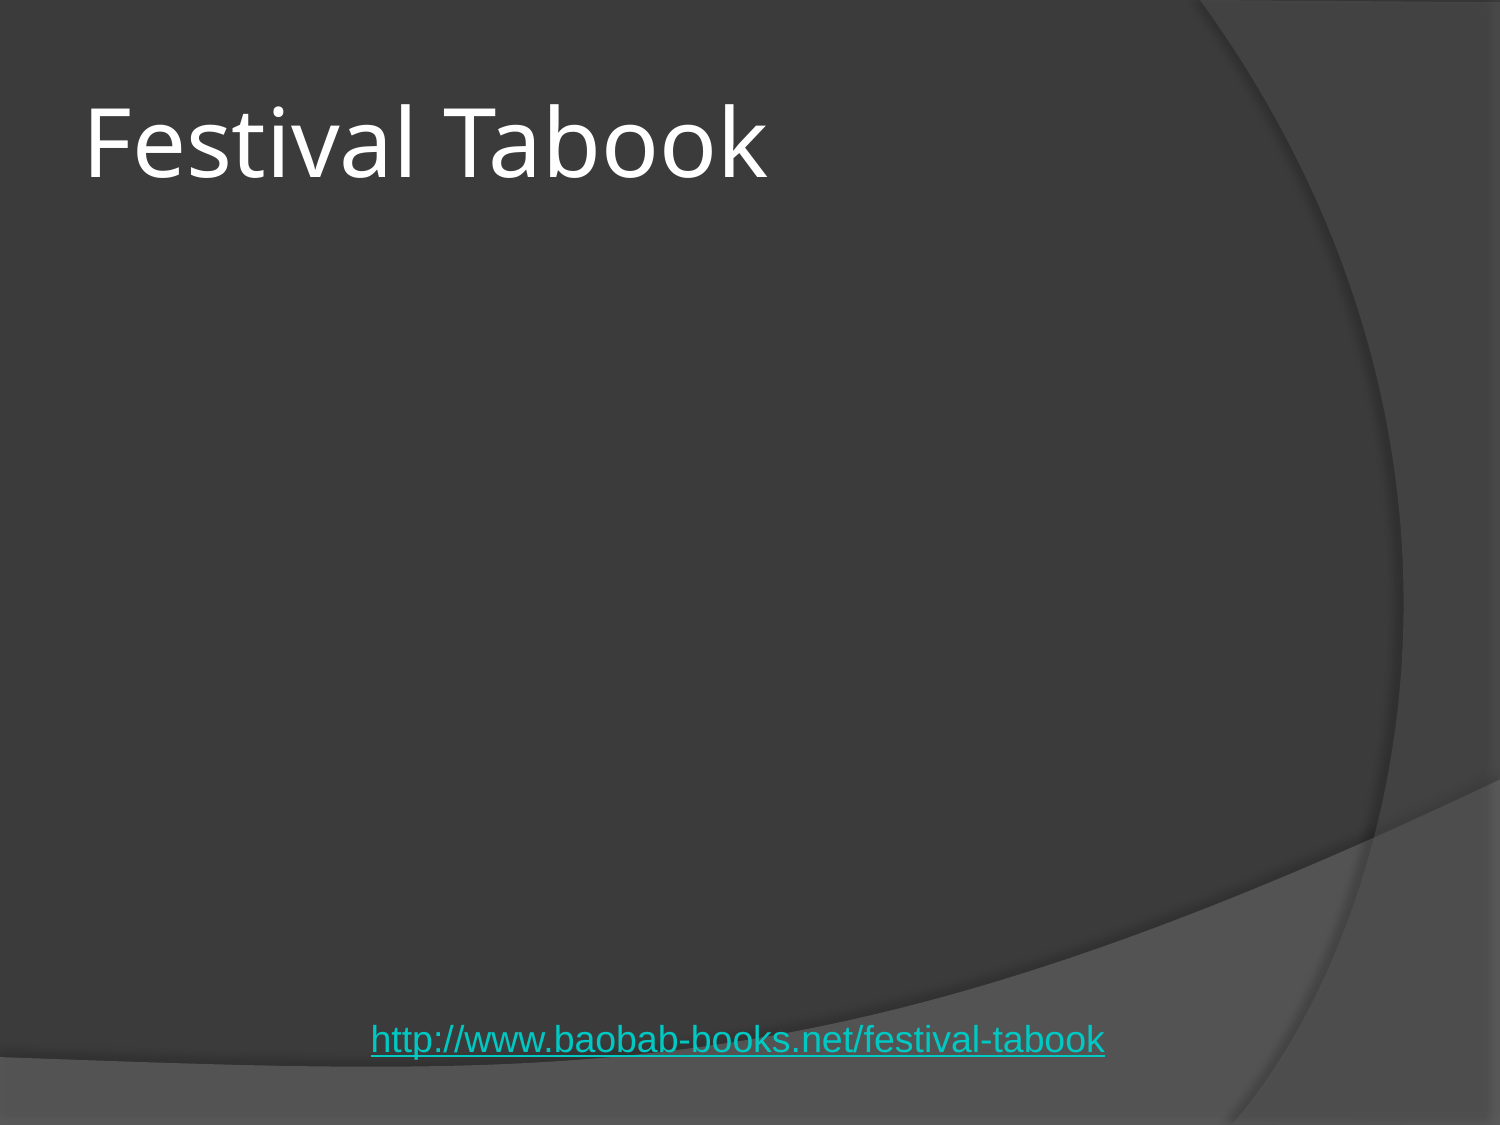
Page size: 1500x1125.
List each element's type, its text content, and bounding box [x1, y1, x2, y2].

title Festival Tabook [75, 45, 1300, 233]
text_box http://www.baobab-books.net/festival-tabook [355, 1007, 1121, 1113]
